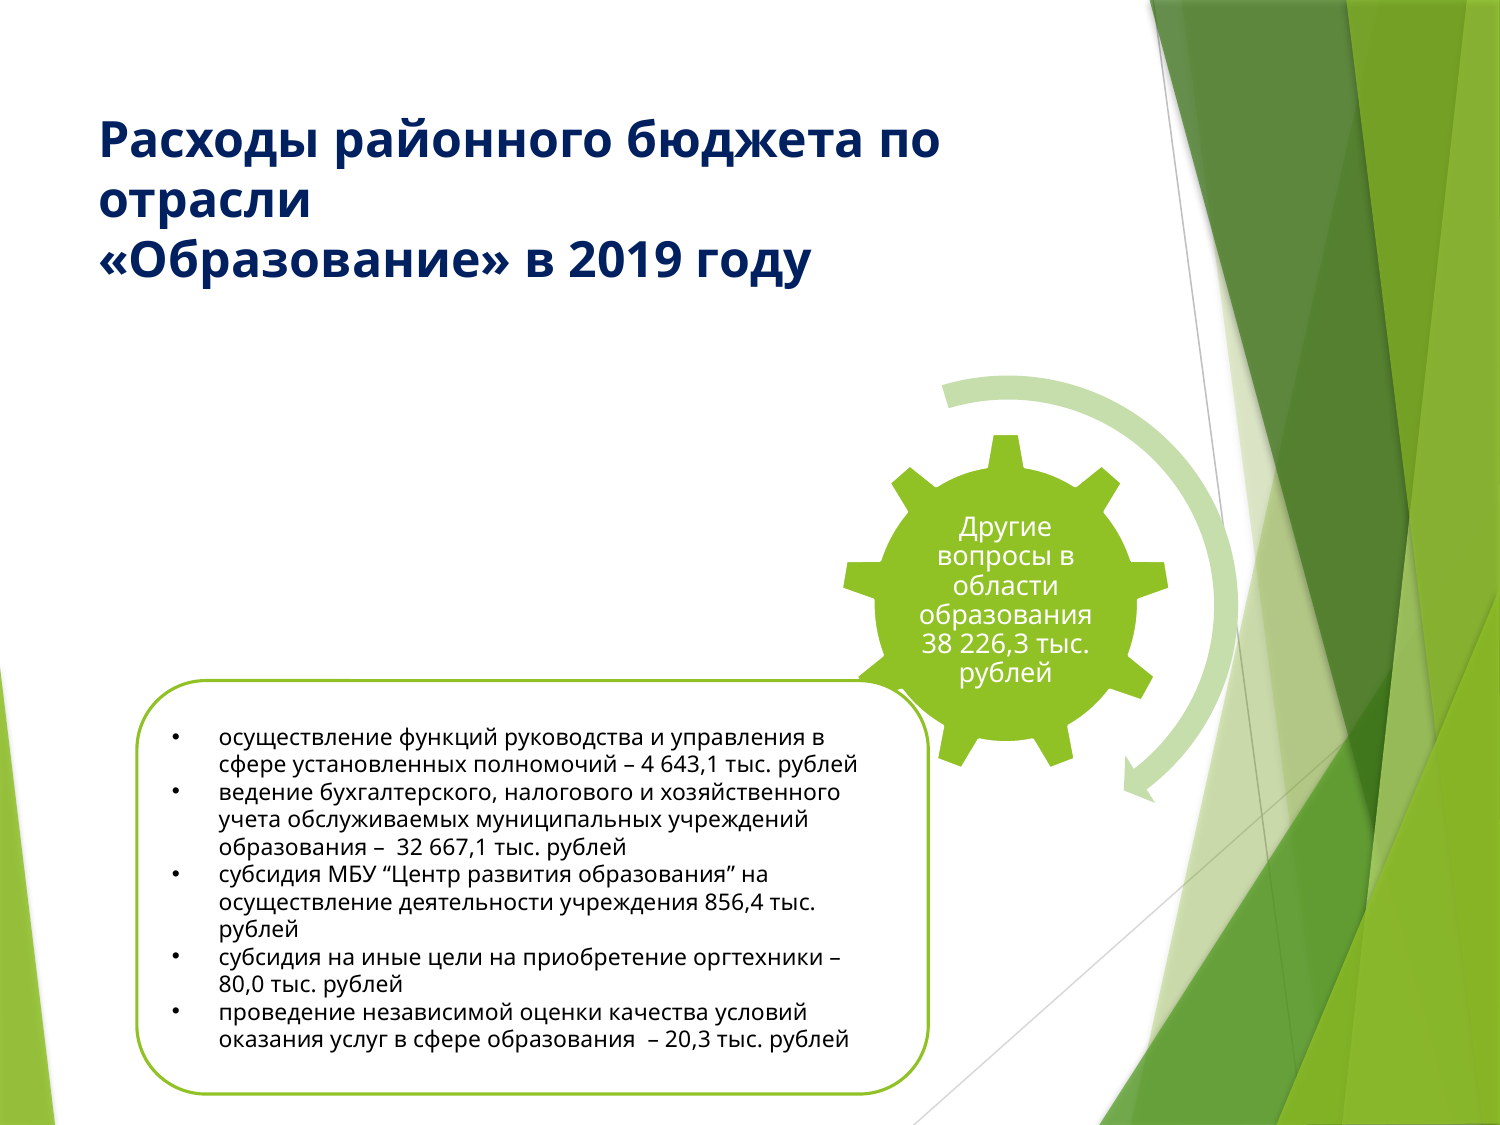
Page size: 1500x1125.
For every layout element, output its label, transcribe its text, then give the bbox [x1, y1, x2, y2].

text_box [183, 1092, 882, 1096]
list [82, 353, 1200, 1083]
title Расходы районного бюджета по отрасли «Образование» в 2019 году [83, 99, 1142, 317]
